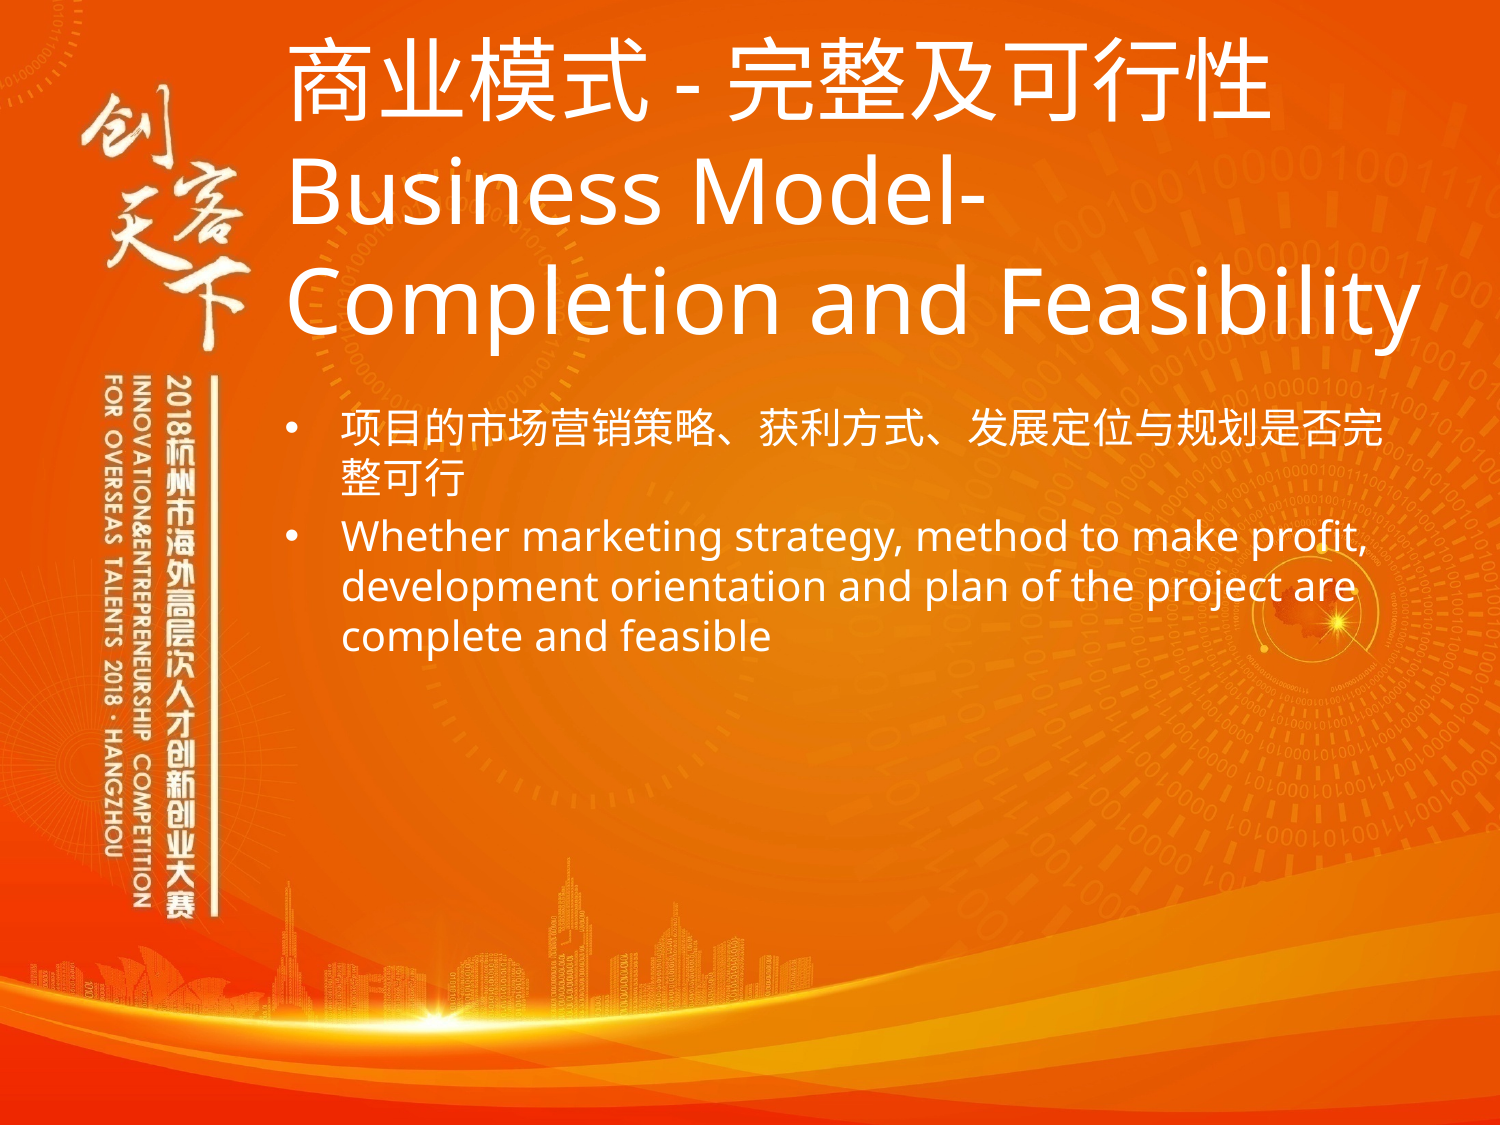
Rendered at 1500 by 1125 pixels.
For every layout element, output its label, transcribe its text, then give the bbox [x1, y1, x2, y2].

list 项目的市场营销策略、获利方式、发展定位与规划是否完整可行 Whether marketing strategy, method to make profit, development orientation and plan of the project are complete and feasible [269, 393, 1426, 1125]
picture [0, 0, 1500, 1125]
title 商业模式-完整及可行性 Business Model-Completion and Feasibility [269, 93, 1500, 282]
